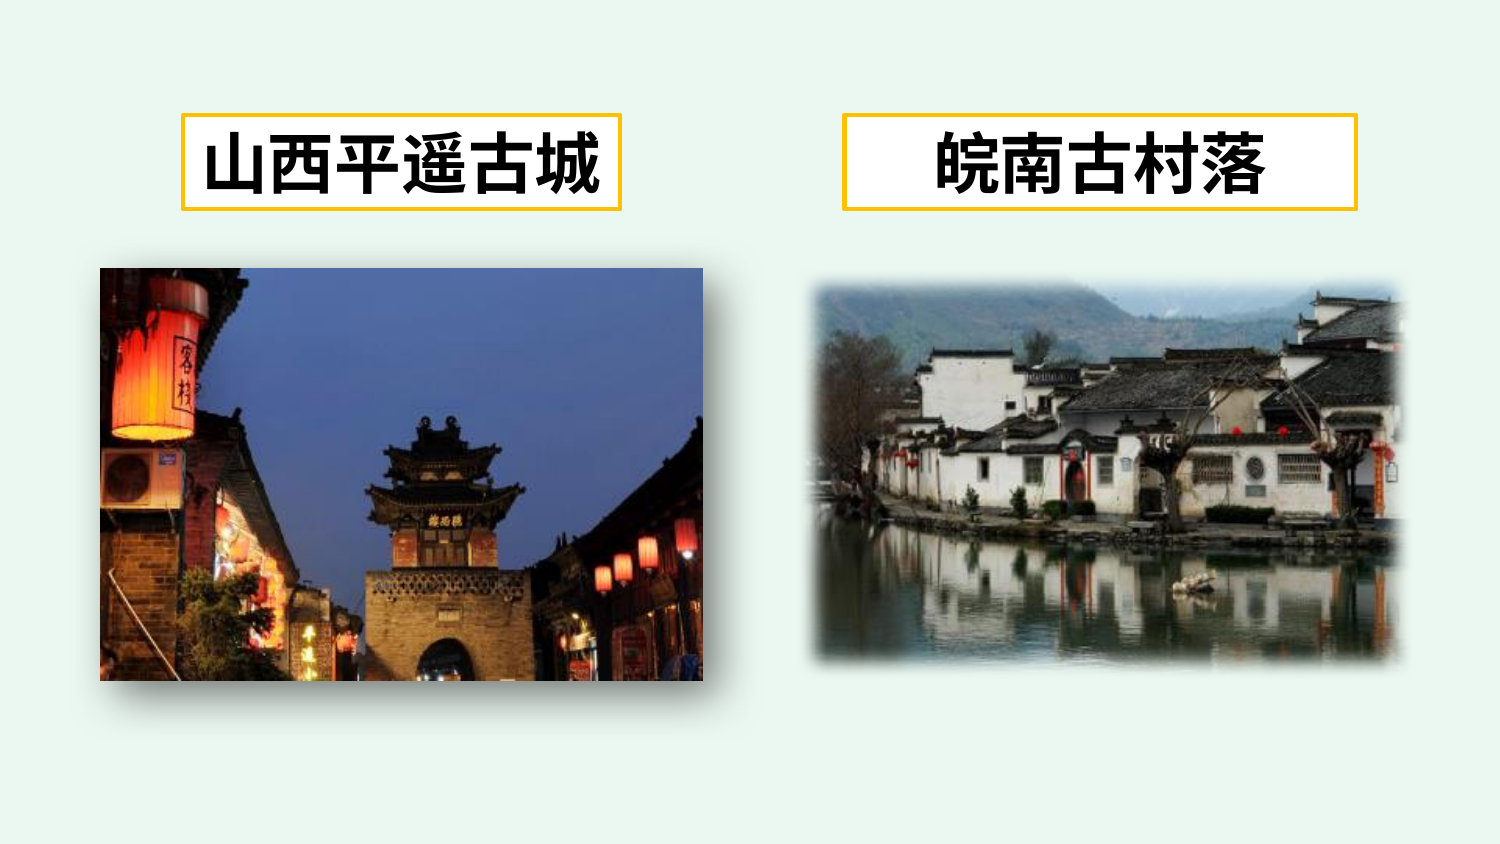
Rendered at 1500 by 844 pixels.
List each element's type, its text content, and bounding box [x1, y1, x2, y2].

picture [796, 267, 1414, 679]
text_box 皖南古村落 [842, 113, 1358, 211]
text_box 山西平遥古城 [181, 113, 622, 211]
picture [100, 267, 703, 681]
